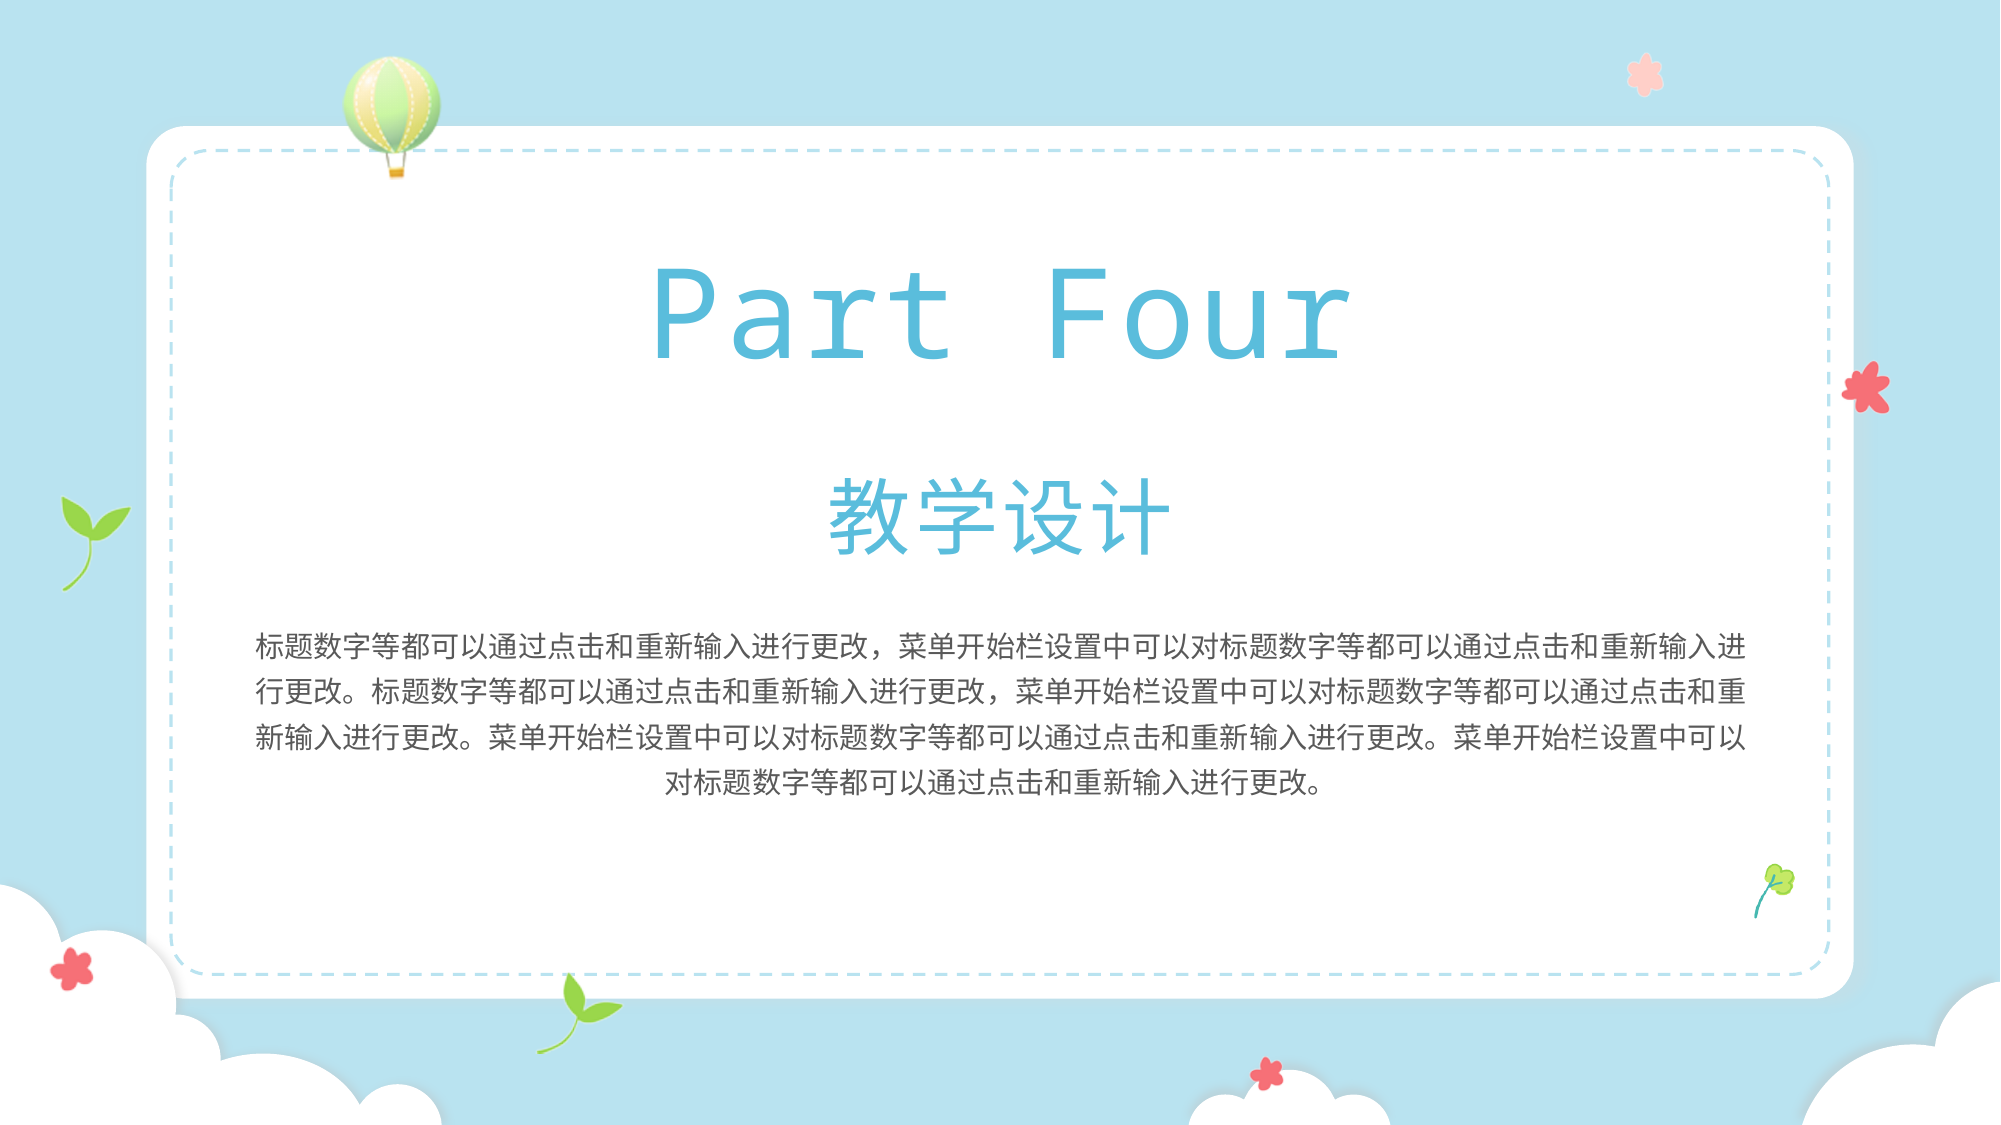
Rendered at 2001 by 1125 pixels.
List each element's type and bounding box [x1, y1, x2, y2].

text_box [0, 0, 2000, 1125]
picture [1751, 861, 1797, 922]
picture [501, 960, 630, 1054]
picture [1838, 350, 1900, 439]
text_box [0, 883, 443, 1125]
picture [327, 51, 462, 202]
text_box [1800, 980, 2000, 1125]
picture [1240, 1035, 1290, 1097]
picture [40, 935, 118, 999]
text_box [146, 126, 1854, 999]
picture [45, 481, 134, 618]
text_box [1187, 1068, 1392, 1125]
picture [1623, 43, 1673, 105]
